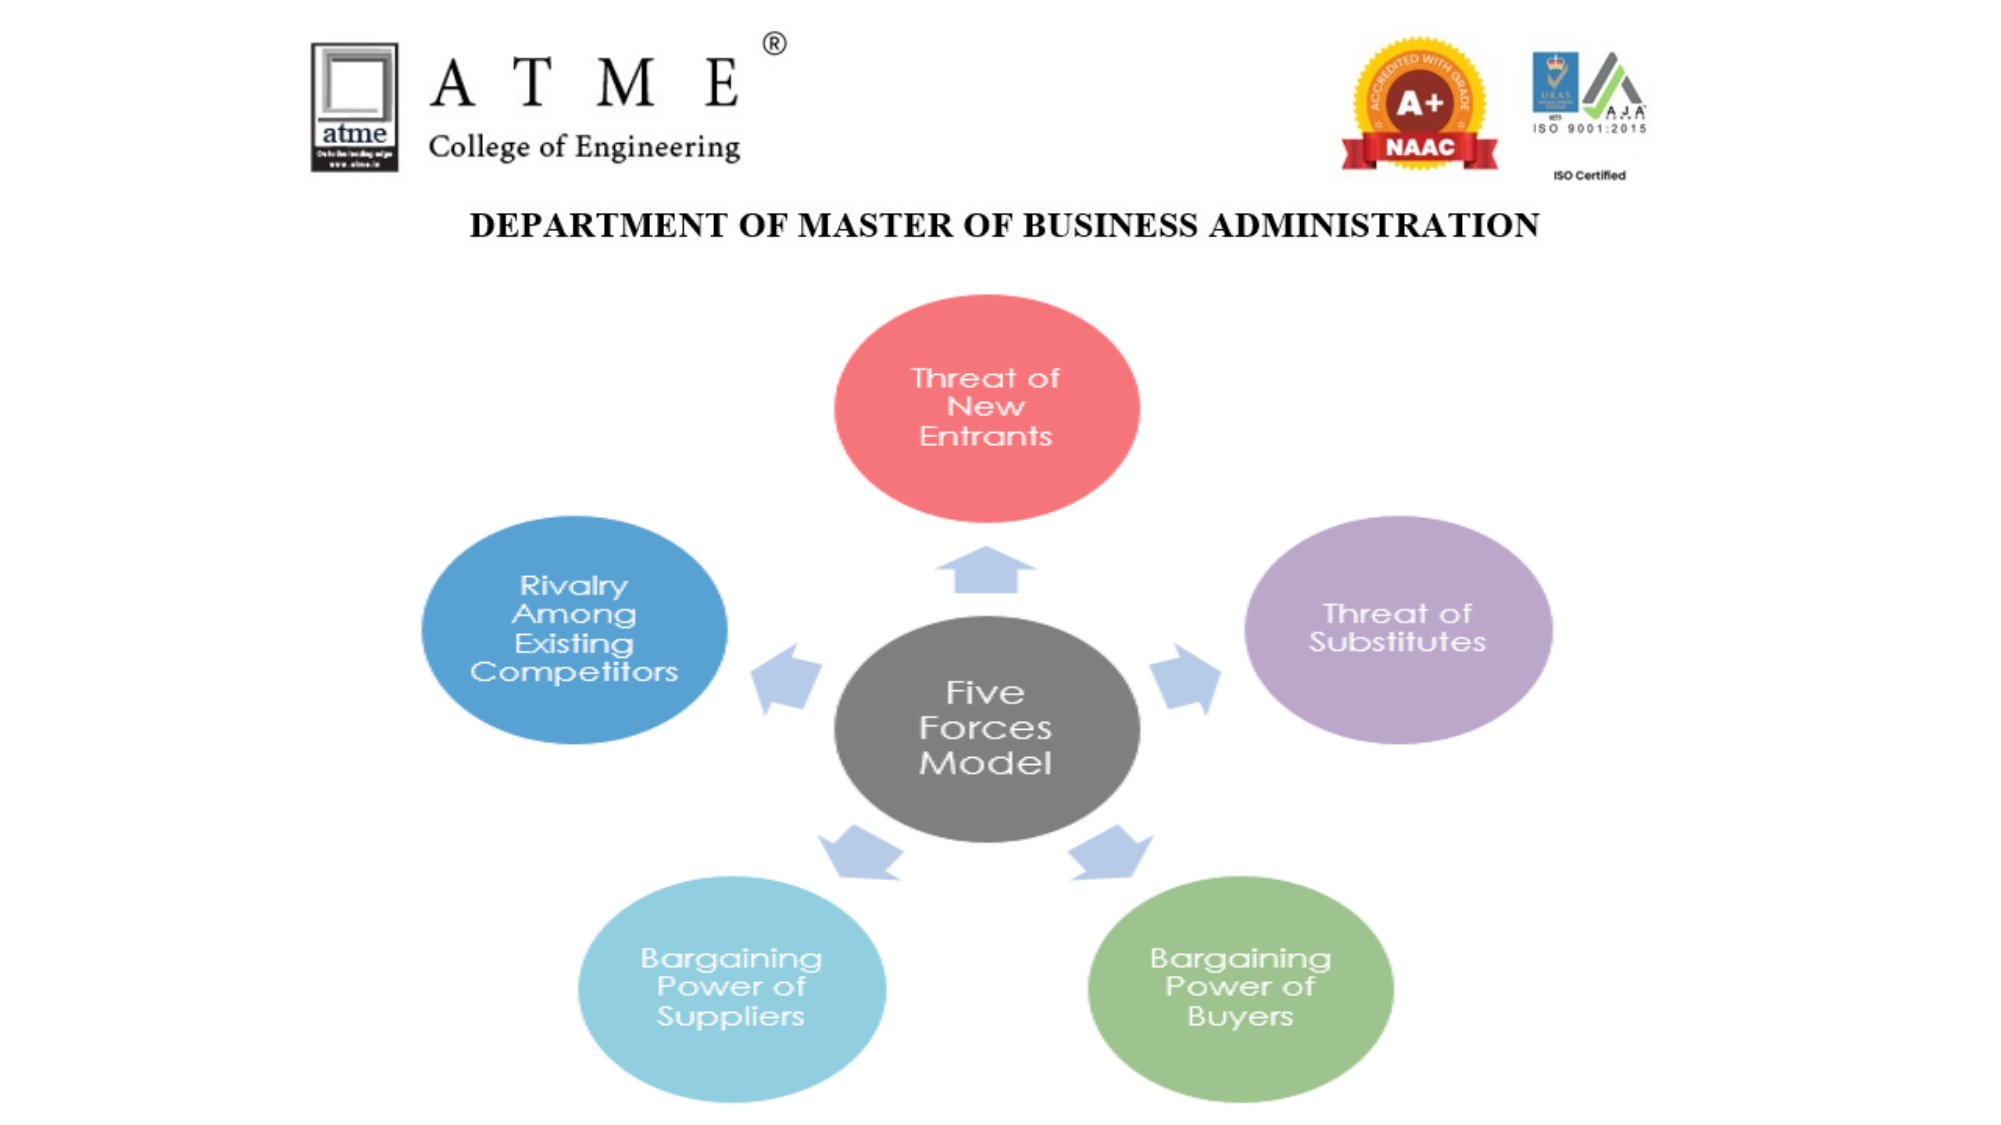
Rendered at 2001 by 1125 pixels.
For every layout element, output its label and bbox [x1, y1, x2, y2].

list [420, 293, 1556, 1106]
picture [303, 30, 1697, 245]
